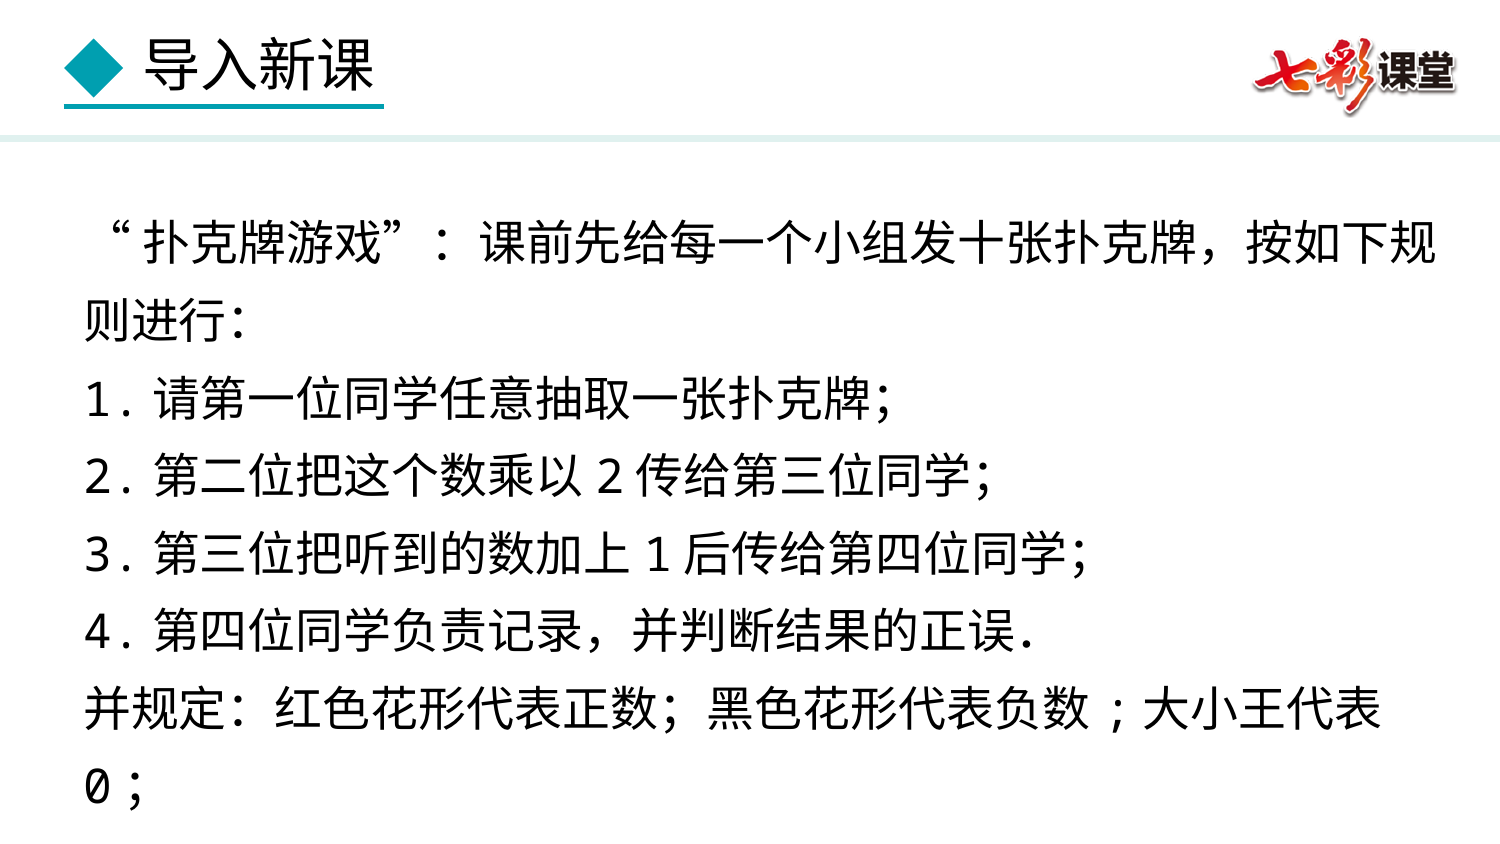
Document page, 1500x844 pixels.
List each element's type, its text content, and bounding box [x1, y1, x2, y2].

text_box “扑克牌游戏”：课前先给每一个小组发十张扑克牌，按如下规则进行： 1.请第一位同学任意抽取一张扑克牌； 2.第二位把这个数乘以2传给第三位同学； 3.第三位把听到的数加上1后传给第四位同学； 4.第四位同学负责记录，并判断结果的正误． 并规定：红色花形代表正数；黑色花形代表负数;大小王代表0； [68, 185, 1462, 821]
picture [1249, 32, 1461, 118]
